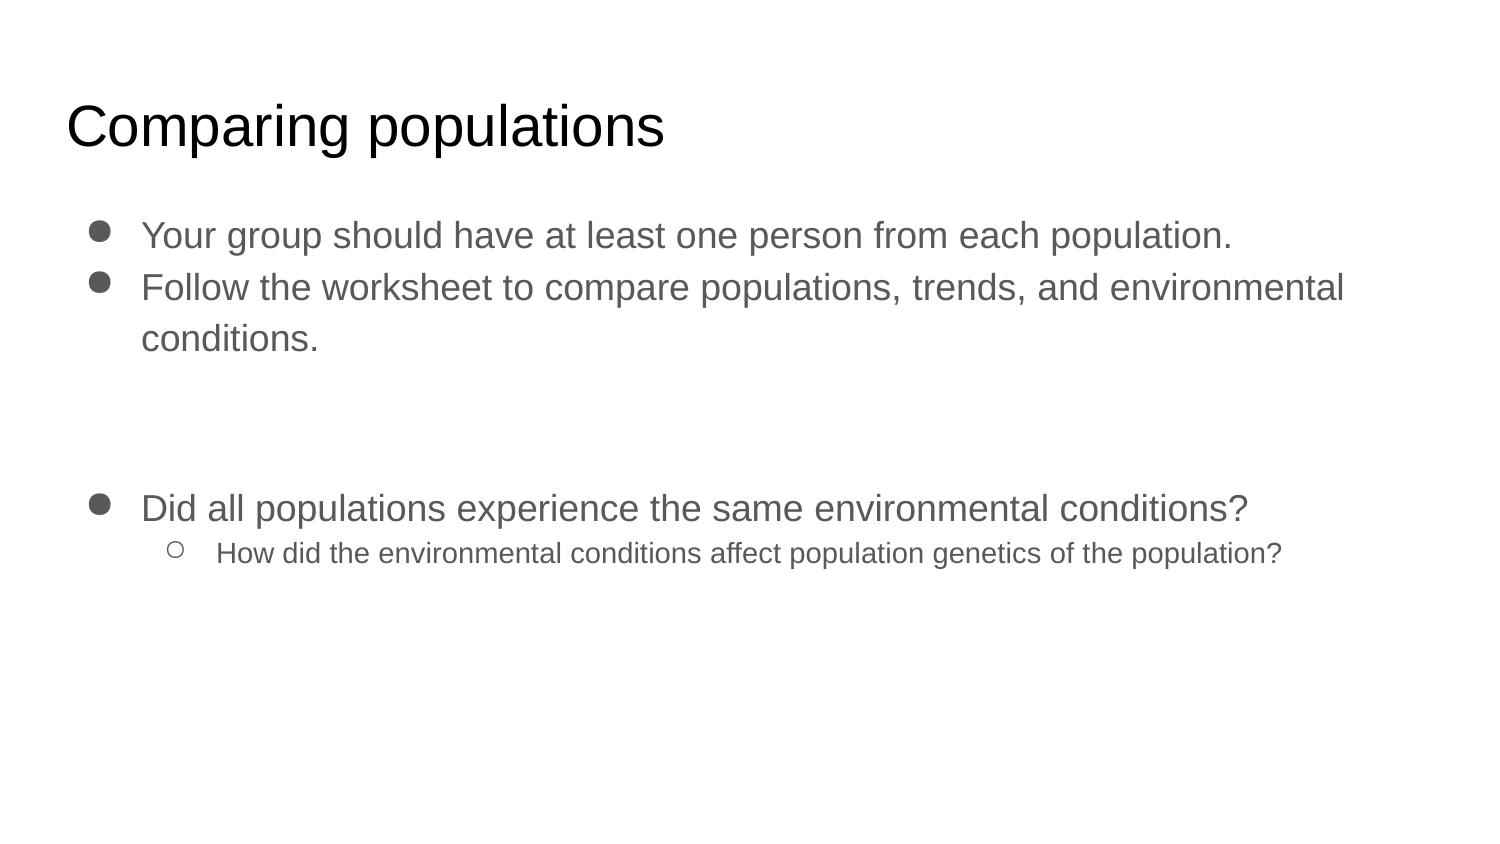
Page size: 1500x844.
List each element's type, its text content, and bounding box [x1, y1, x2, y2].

title Comparing populations [51, 72, 1449, 167]
list Your group should have at least one person from each population. Follow the worksheet to compare populations, trends, and environmental conditions. Did all populations experience the same environmental conditions? How did the environmental conditions affect population genetics of the population? [51, 189, 1449, 750]
